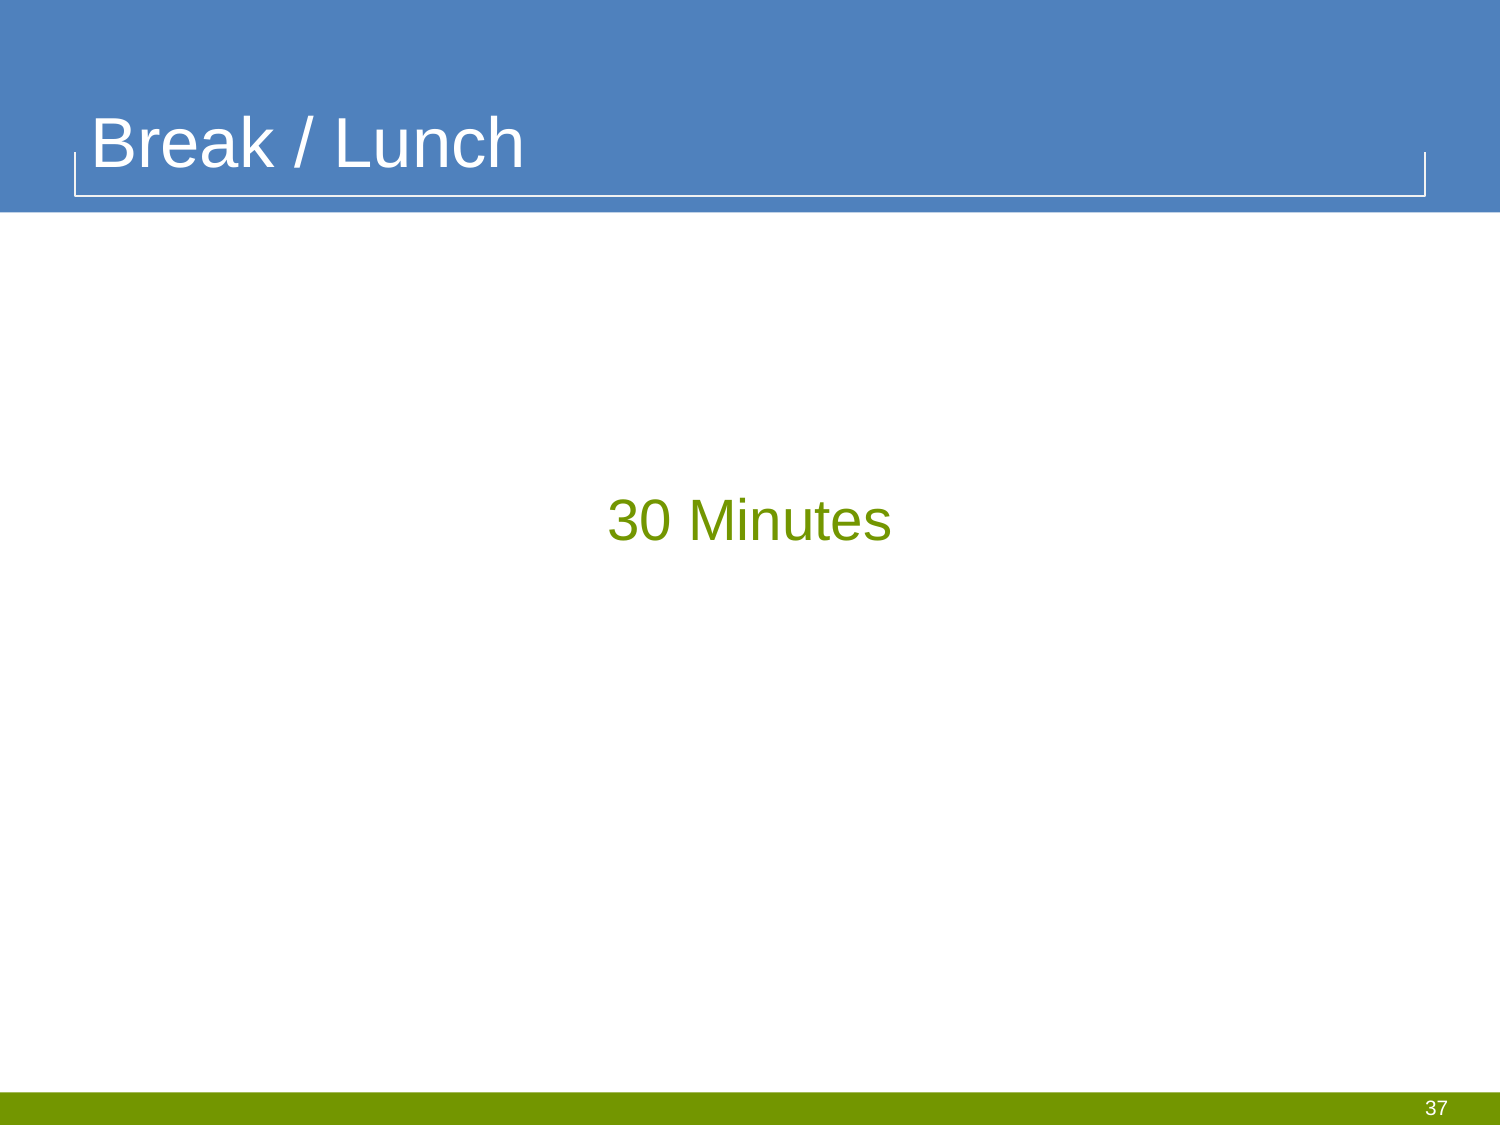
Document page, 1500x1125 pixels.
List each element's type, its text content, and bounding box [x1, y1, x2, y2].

list 30 Minutes [74, 474, 1426, 1006]
title Break / Lunch [74, 44, 1426, 233]
